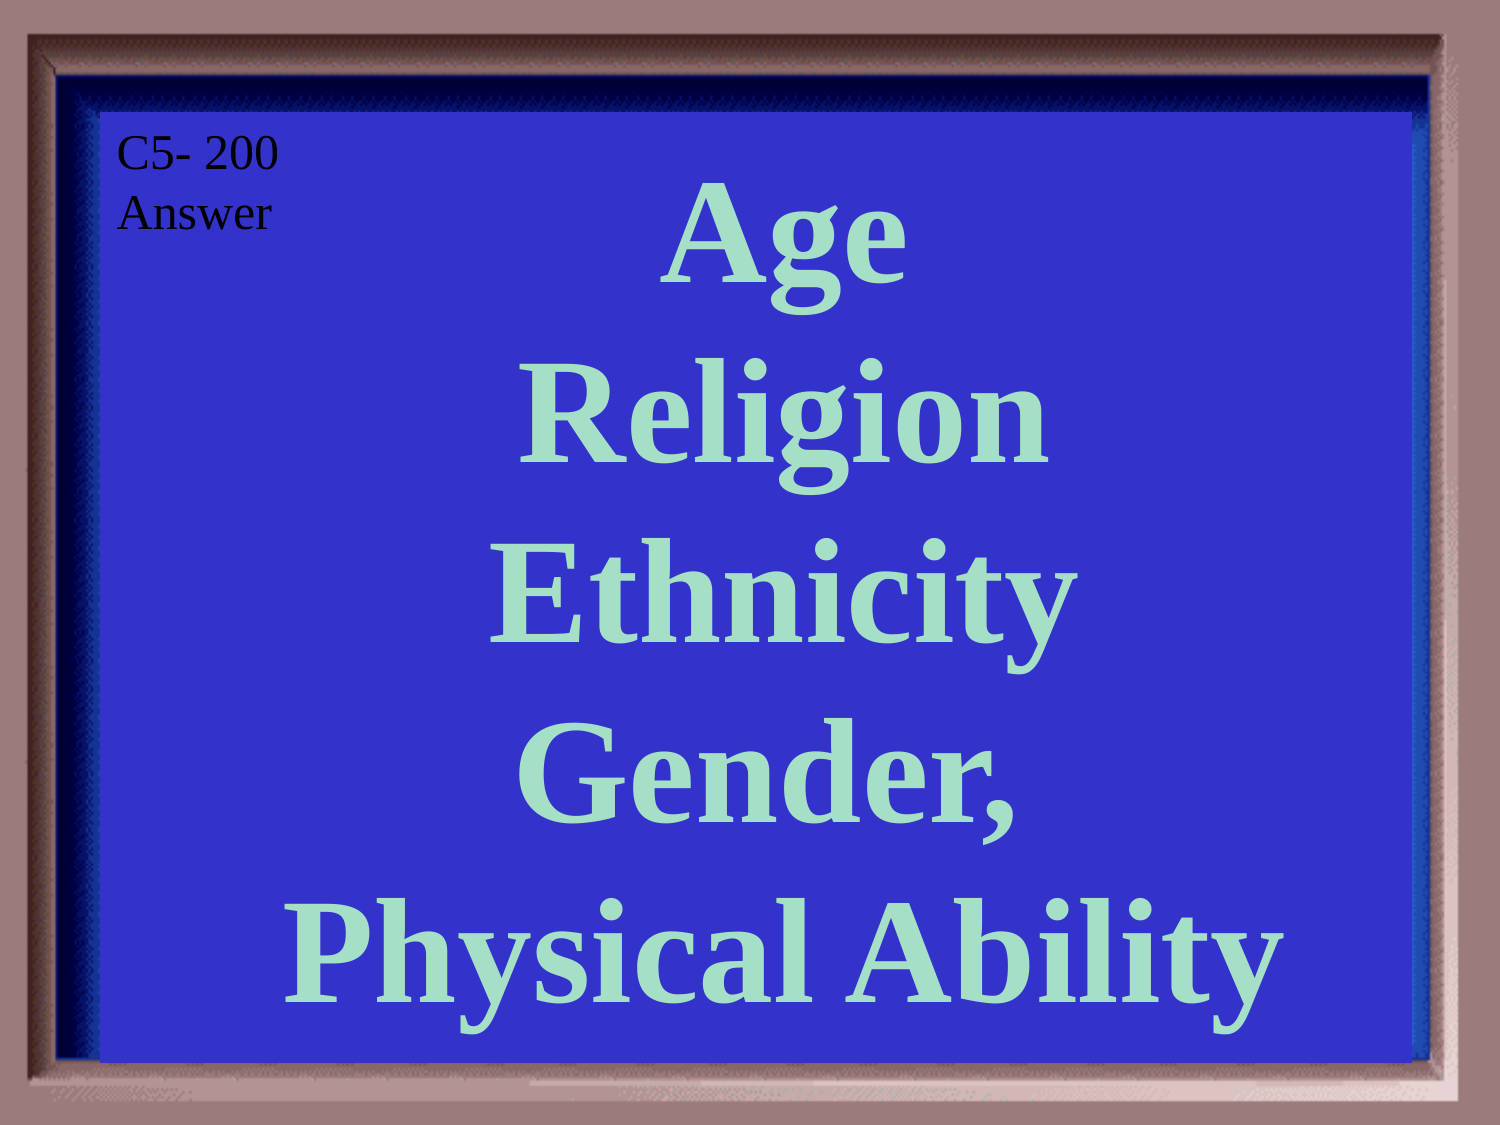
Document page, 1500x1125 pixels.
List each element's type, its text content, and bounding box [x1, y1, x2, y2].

text_box [99, 112, 1413, 1063]
text_box C5- 200 Answer [101, 112, 295, 248]
text_box Age Religion Ethnicity Gender, Physical Ability [267, 124, 1303, 1040]
picture [0, 0, 1500, 1125]
